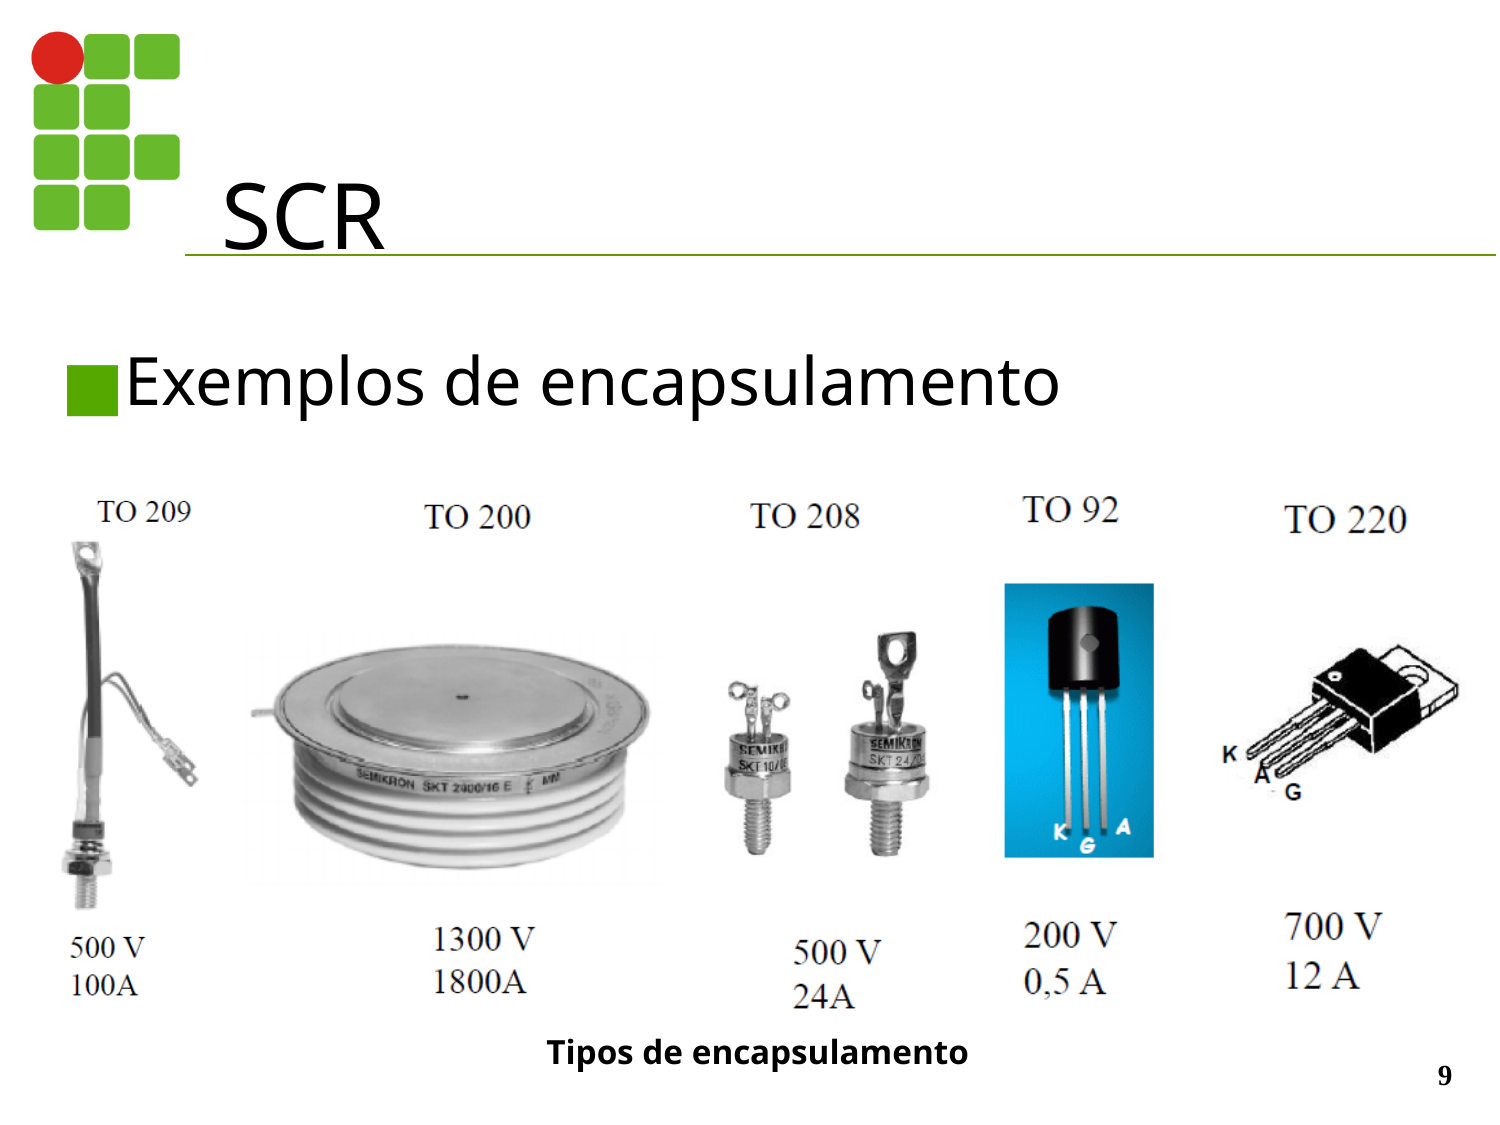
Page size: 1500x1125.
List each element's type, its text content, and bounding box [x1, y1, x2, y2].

picture [972, 480, 1191, 1013]
picture [34, 480, 214, 1013]
picture [234, 480, 672, 1013]
picture [29, 30, 182, 232]
text_box ‹#› [1155, 1032, 1468, 1100]
picture [1206, 480, 1478, 1013]
title SCR [206, 35, 1468, 275]
picture [714, 491, 947, 1024]
list Exemplos de encapsulamento Tipos de encapsulamento [46, 331, 1469, 1032]
